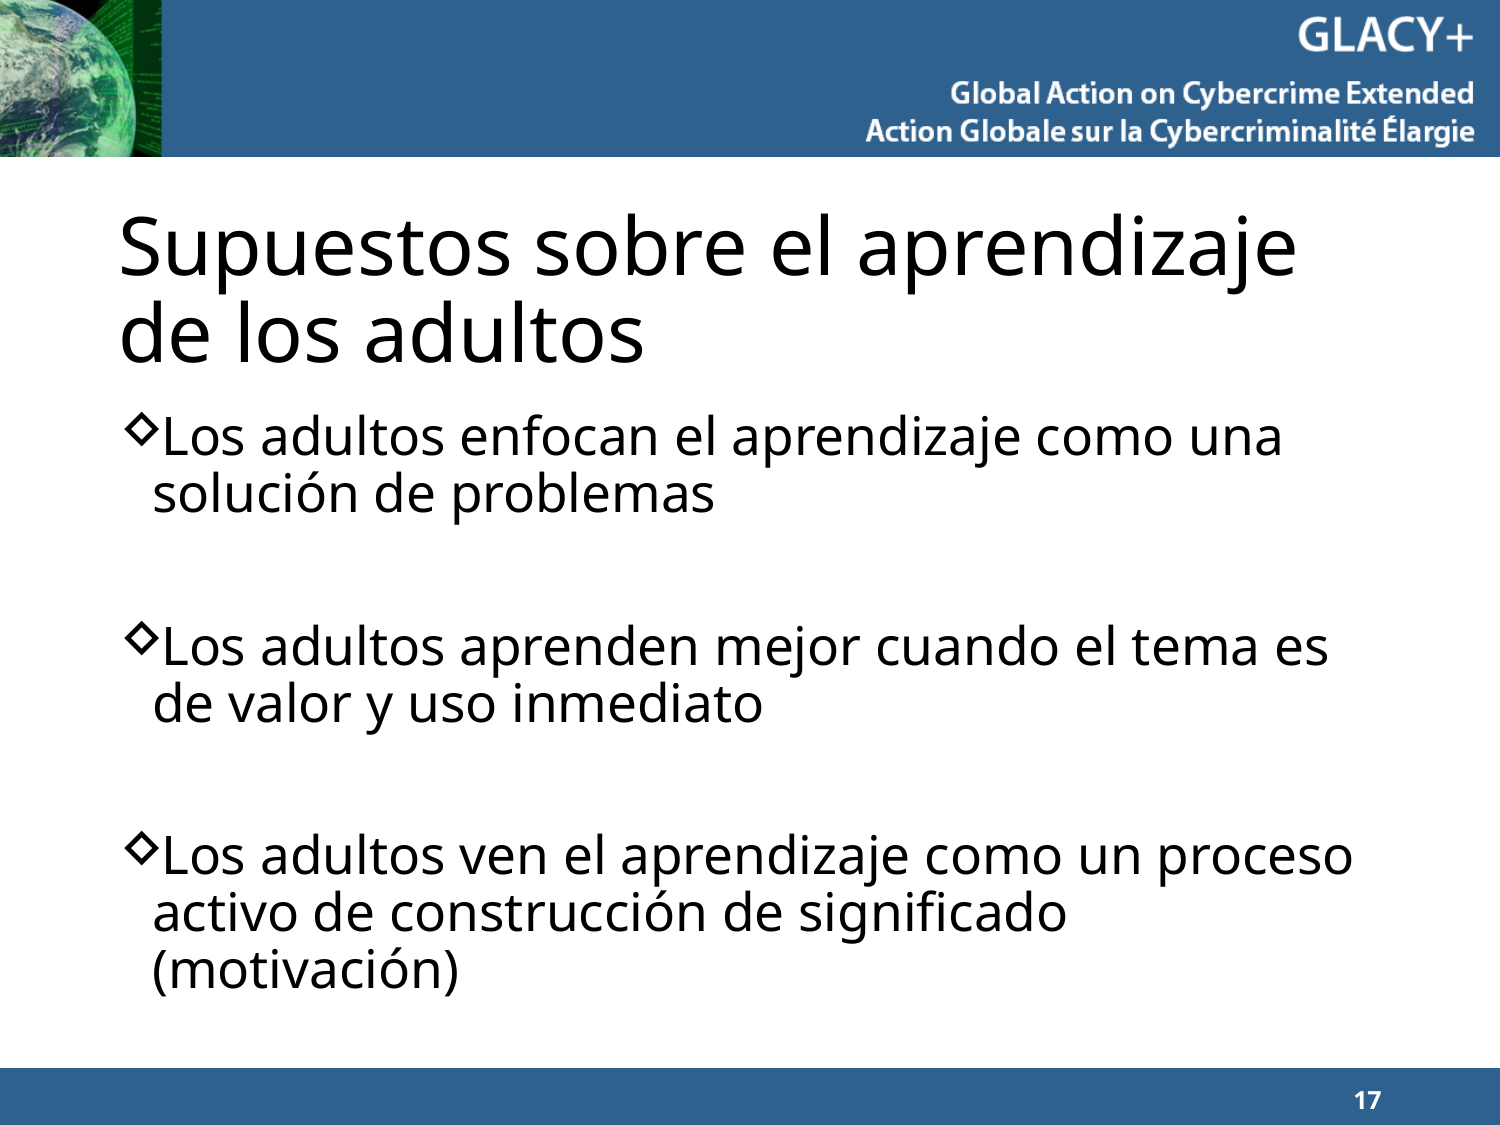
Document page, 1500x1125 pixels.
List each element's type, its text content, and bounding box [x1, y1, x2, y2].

slide_number 17 [1059, 1071, 1397, 1125]
picture [0, 0, 1500, 157]
list Los adultos enfocan el aprendizaje como una solución de problemas Los adultos aprenden mejor cuando el tema es de valor y uso inmediato Los adultos ven el aprendizaje como un proceso activo de construcción de significado (motivación) [103, 402, 1397, 1014]
title Supuestos sobre el aprendizaje de los adultos [103, 197, 1397, 388]
